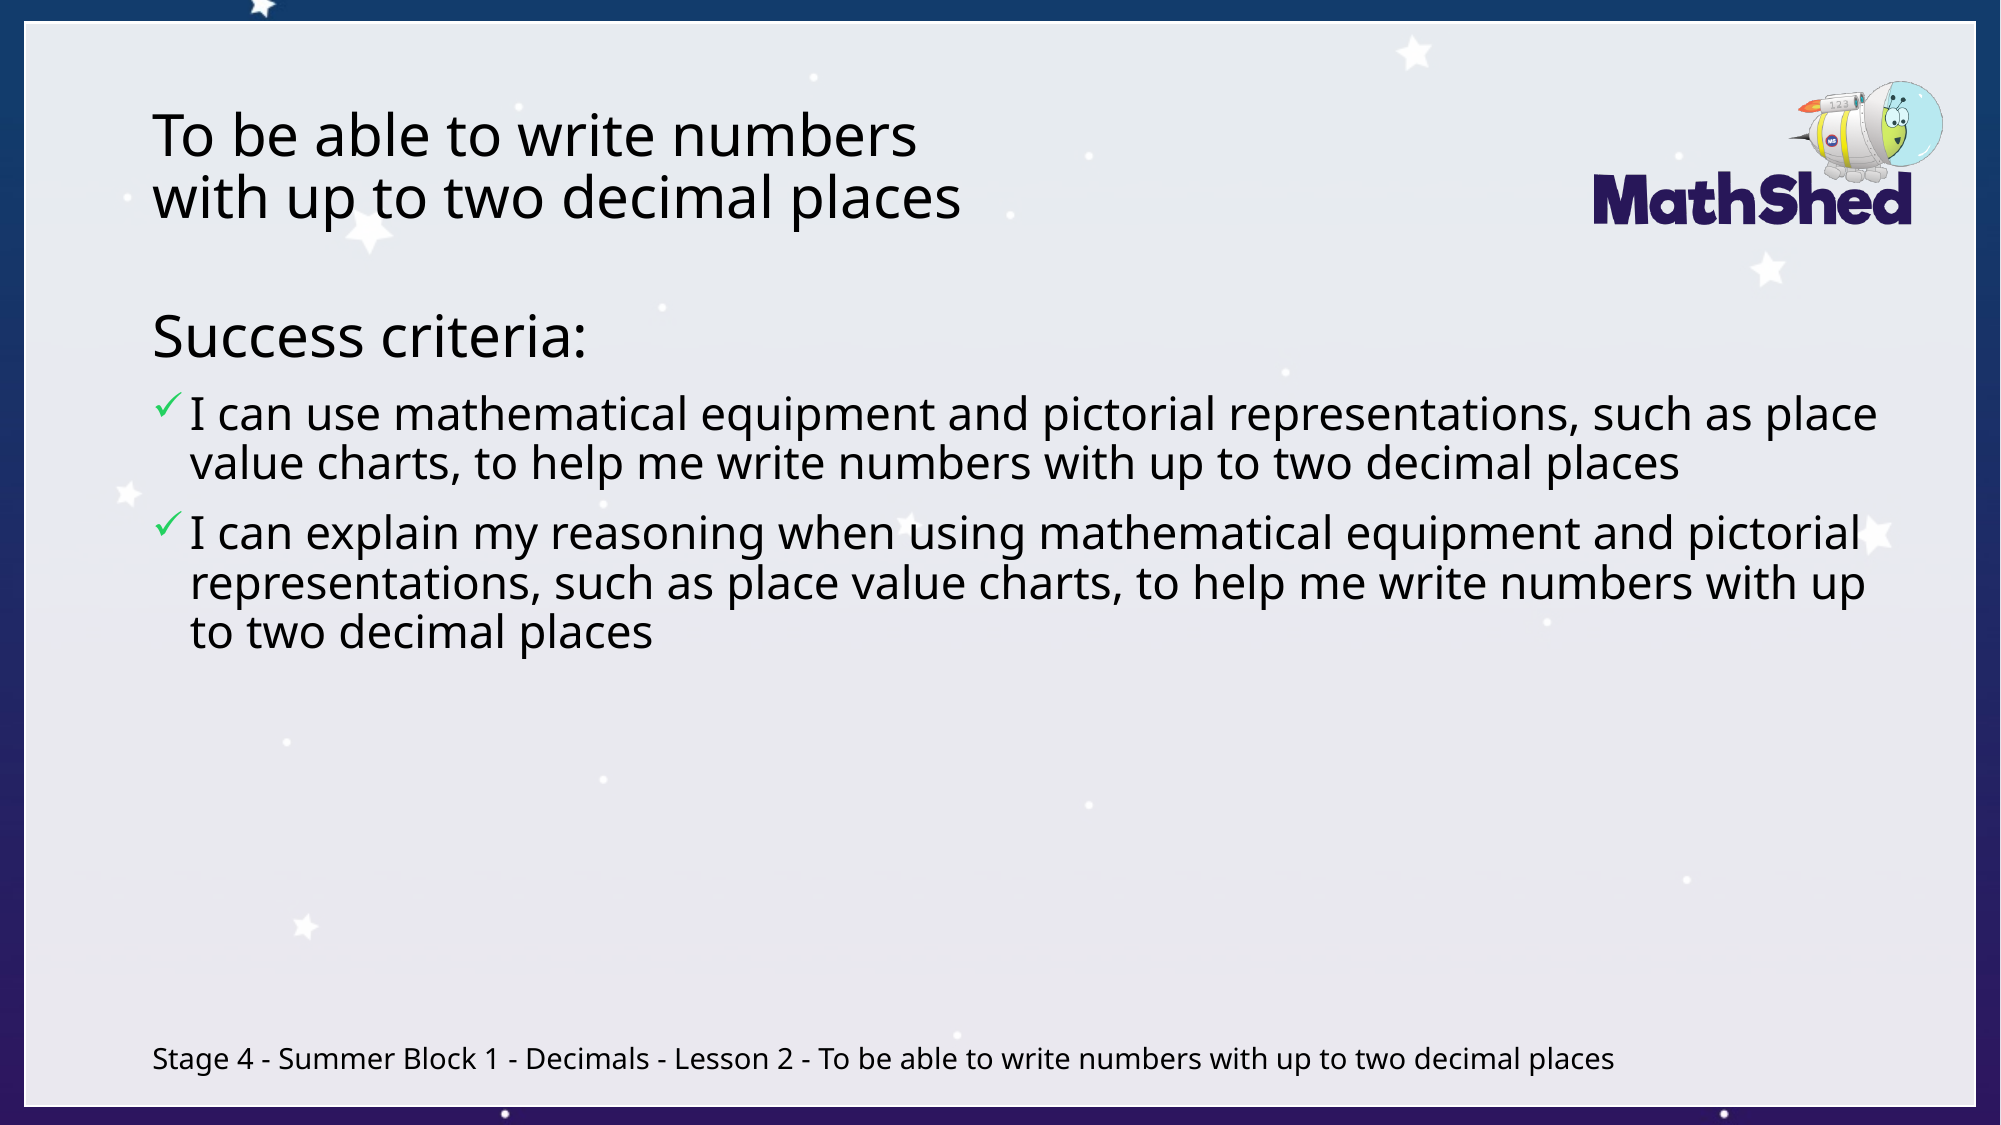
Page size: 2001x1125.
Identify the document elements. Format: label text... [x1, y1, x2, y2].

footer Stage 4 - Summer Block 1 - Decimals - Lesson 2 - To be able to write numbers with up to two decimal places [137, 1033, 2000, 1093]
list Success criteria: I can use mathematical equipment and pictorial representations, such as place value charts, to help me write numbers with up to two decimal places I can explain my reasoning when using mathematical equipment and pictorial representations, such as place value charts, to help me write numbers with up to two decimal places [137, 299, 1898, 1014]
picture [0, 0, 2001, 1125]
title To be able to write numbers with up to two decimal places [137, 59, 1578, 278]
